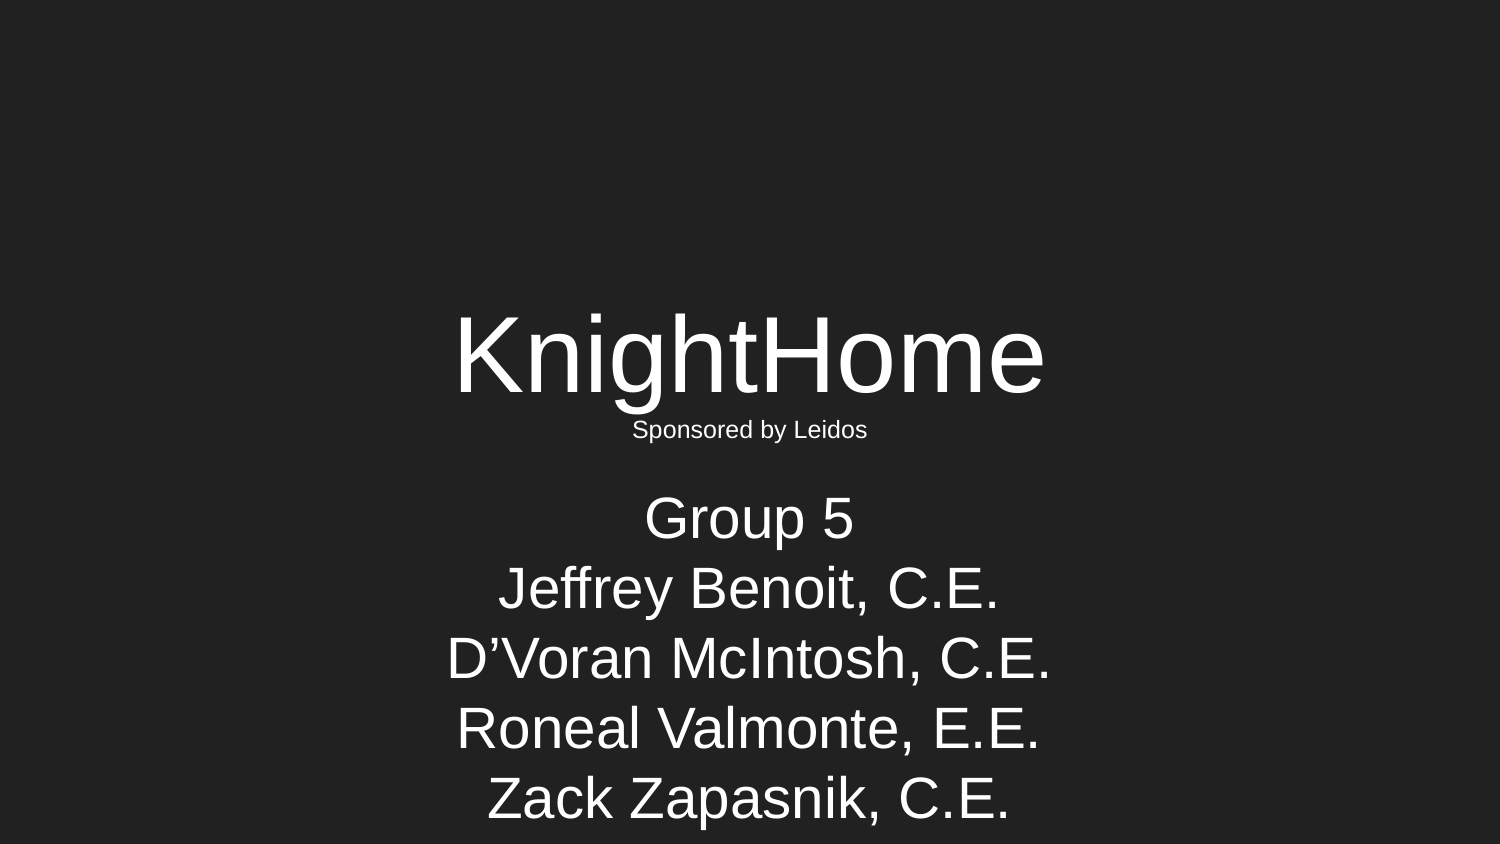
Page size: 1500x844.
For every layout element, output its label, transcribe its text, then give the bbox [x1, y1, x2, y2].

subtitle Group 5 Jeffrey Benoit, C.E. D’Voran McIntosh, C.E. Roneal Valmonte, E.E. Zack Zapasnik, C.E. [51, 464, 1449, 595]
title KnightHome Sponsored by Leidos [51, 122, 1449, 459]
